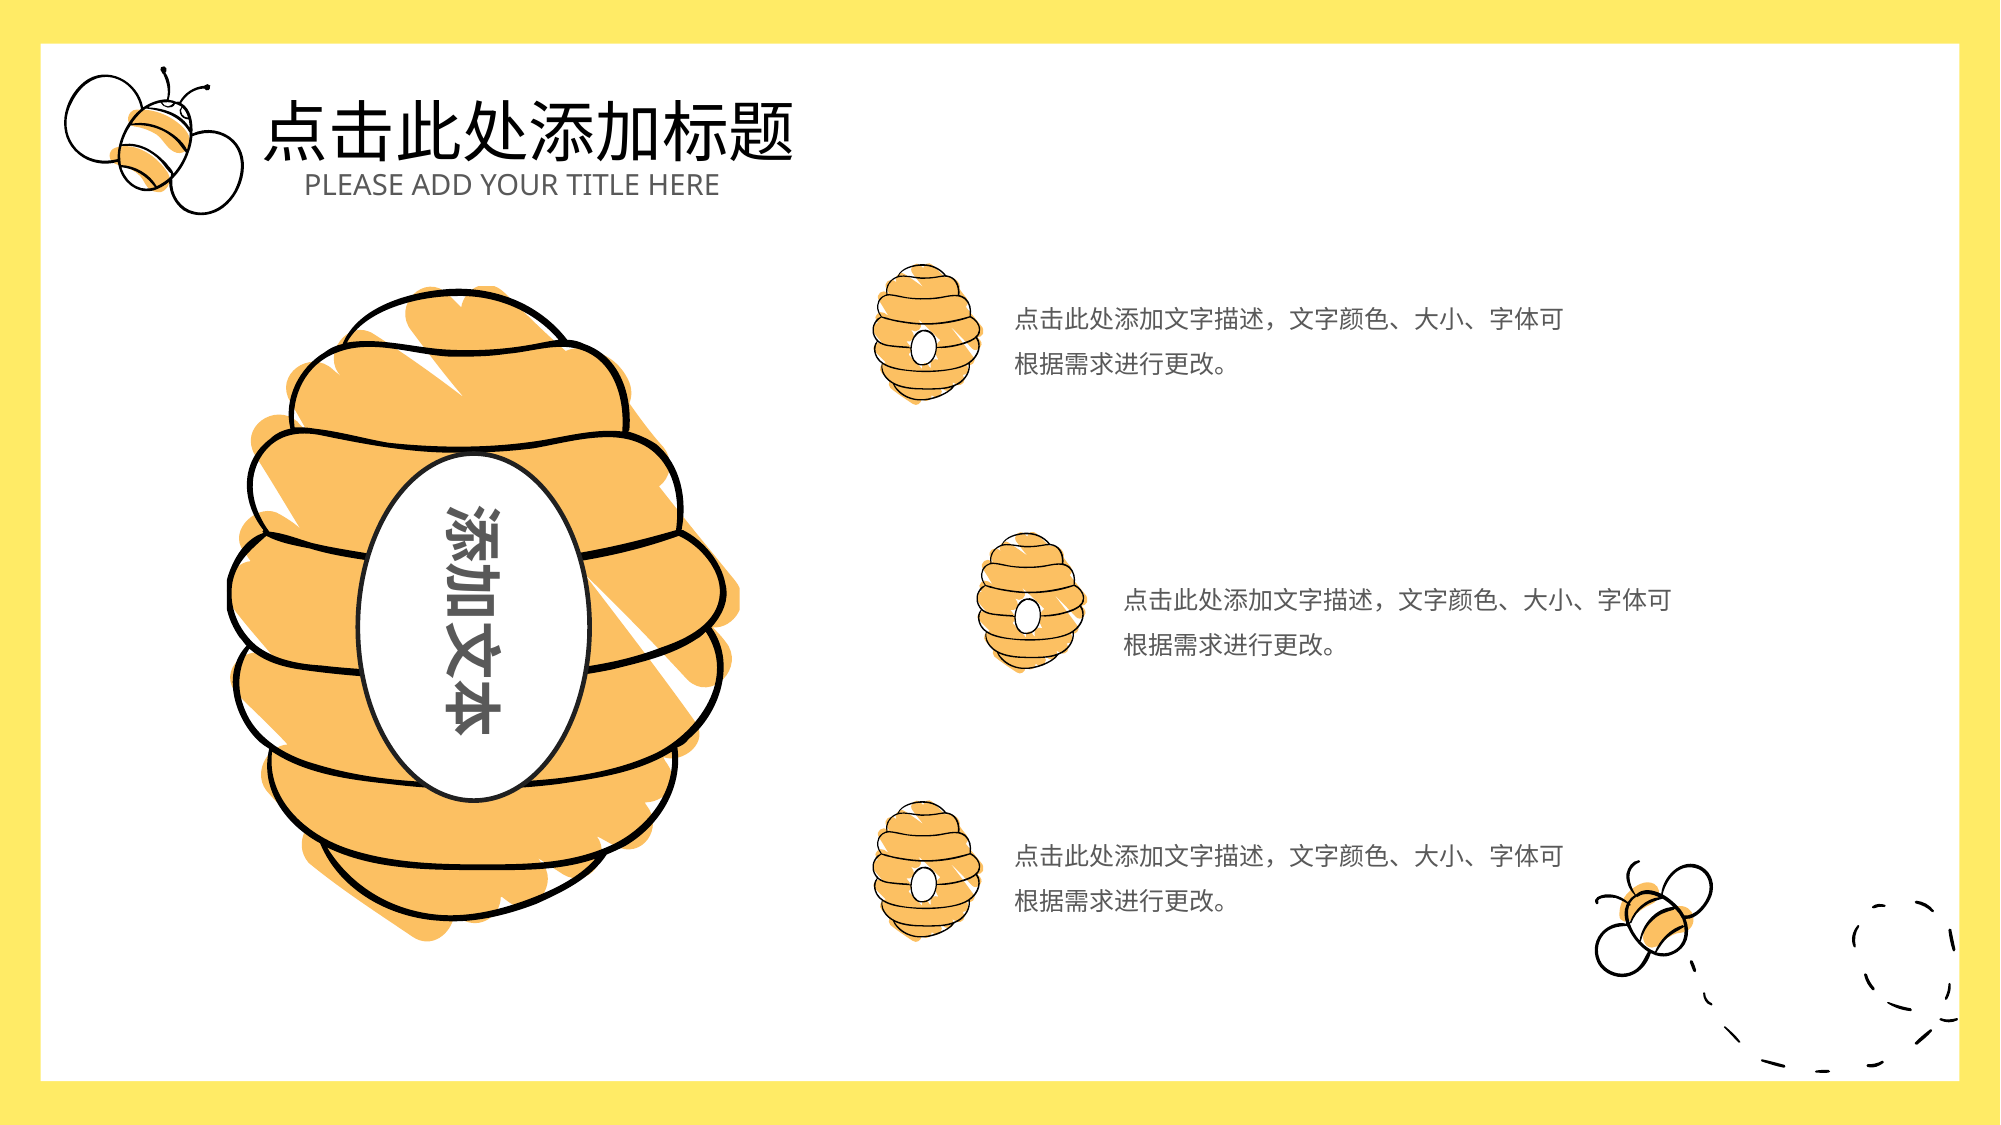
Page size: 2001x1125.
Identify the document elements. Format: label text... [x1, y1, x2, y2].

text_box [226, 286, 740, 942]
text_box 点击此处添加标题 [247, 82, 858, 177]
text_box PLEASE ADD YOUR TITLE HERE [289, 158, 736, 209]
text_box 点击此处添加文字描述，文字颜色、大小、字体可根据需求进行更改。 [999, 281, 1601, 386]
picture [1594, 739, 1990, 1073]
picture [976, 532, 1088, 674]
picture [872, 263, 984, 406]
picture [63, 65, 245, 216]
picture [872, 800, 984, 943]
text_box 点击此处添加文字描述，文字颜色、大小、字体可根据需求进行更改。 [999, 818, 1594, 923]
text_box 点击此处添加文字描述，文字颜色、大小、字体可根据需求进行更改。 [1108, 562, 1710, 667]
